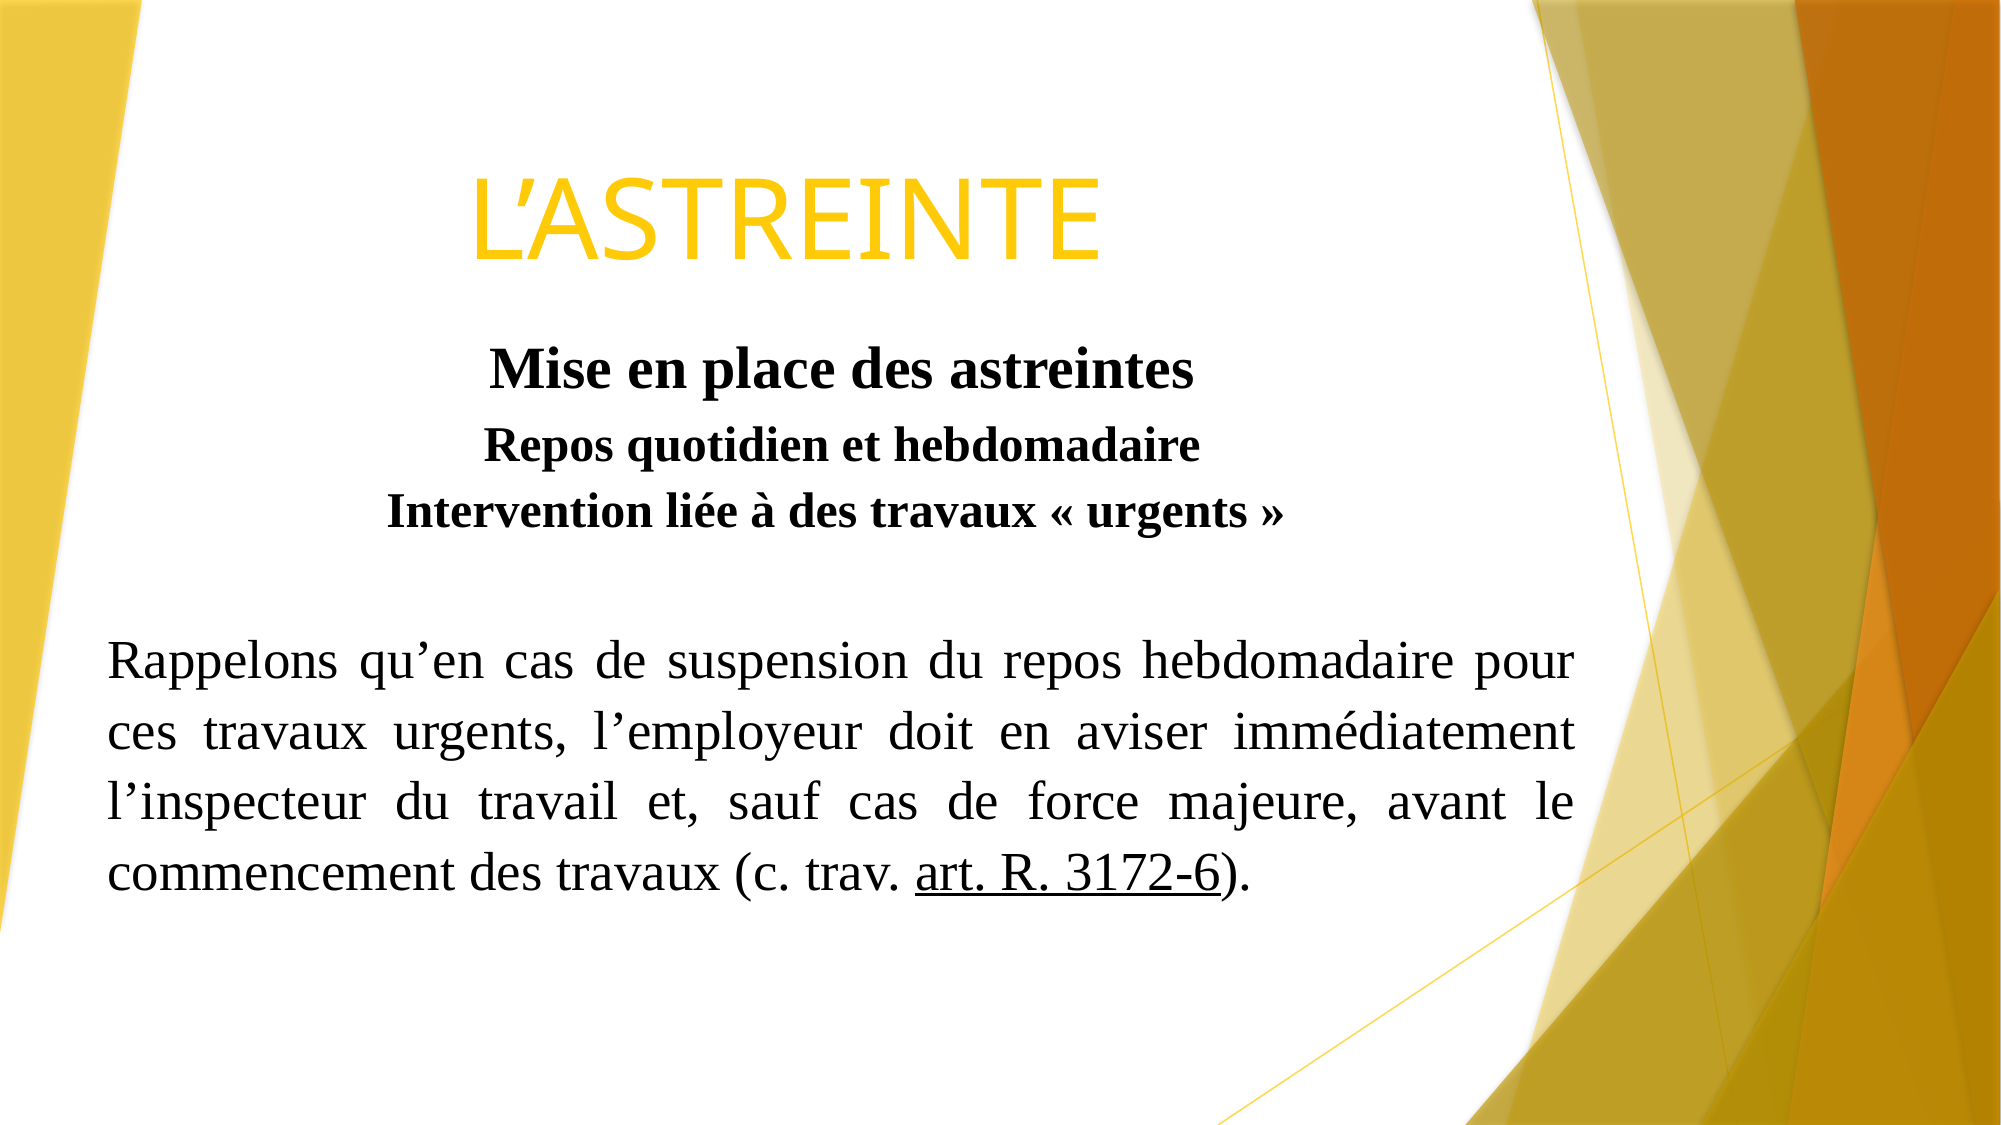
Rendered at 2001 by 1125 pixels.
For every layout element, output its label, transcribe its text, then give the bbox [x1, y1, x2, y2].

subtitle Mise en place des astreintes Repos quotidien et hebdomadaire Intervention liée à des travaux « urgents » Rappelons qu’en cas de suspension du repos hebdomadaire pour ces travaux urgents, l’employeur doit en aviser immédiatement l’inspecteur du travail et, sauf cas de force majeure, avant le commencement des travaux (c. trav. art. R. 3172-6). [92, 289, 1593, 937]
title L’ASTREINTE [163, 19, 1438, 289]
